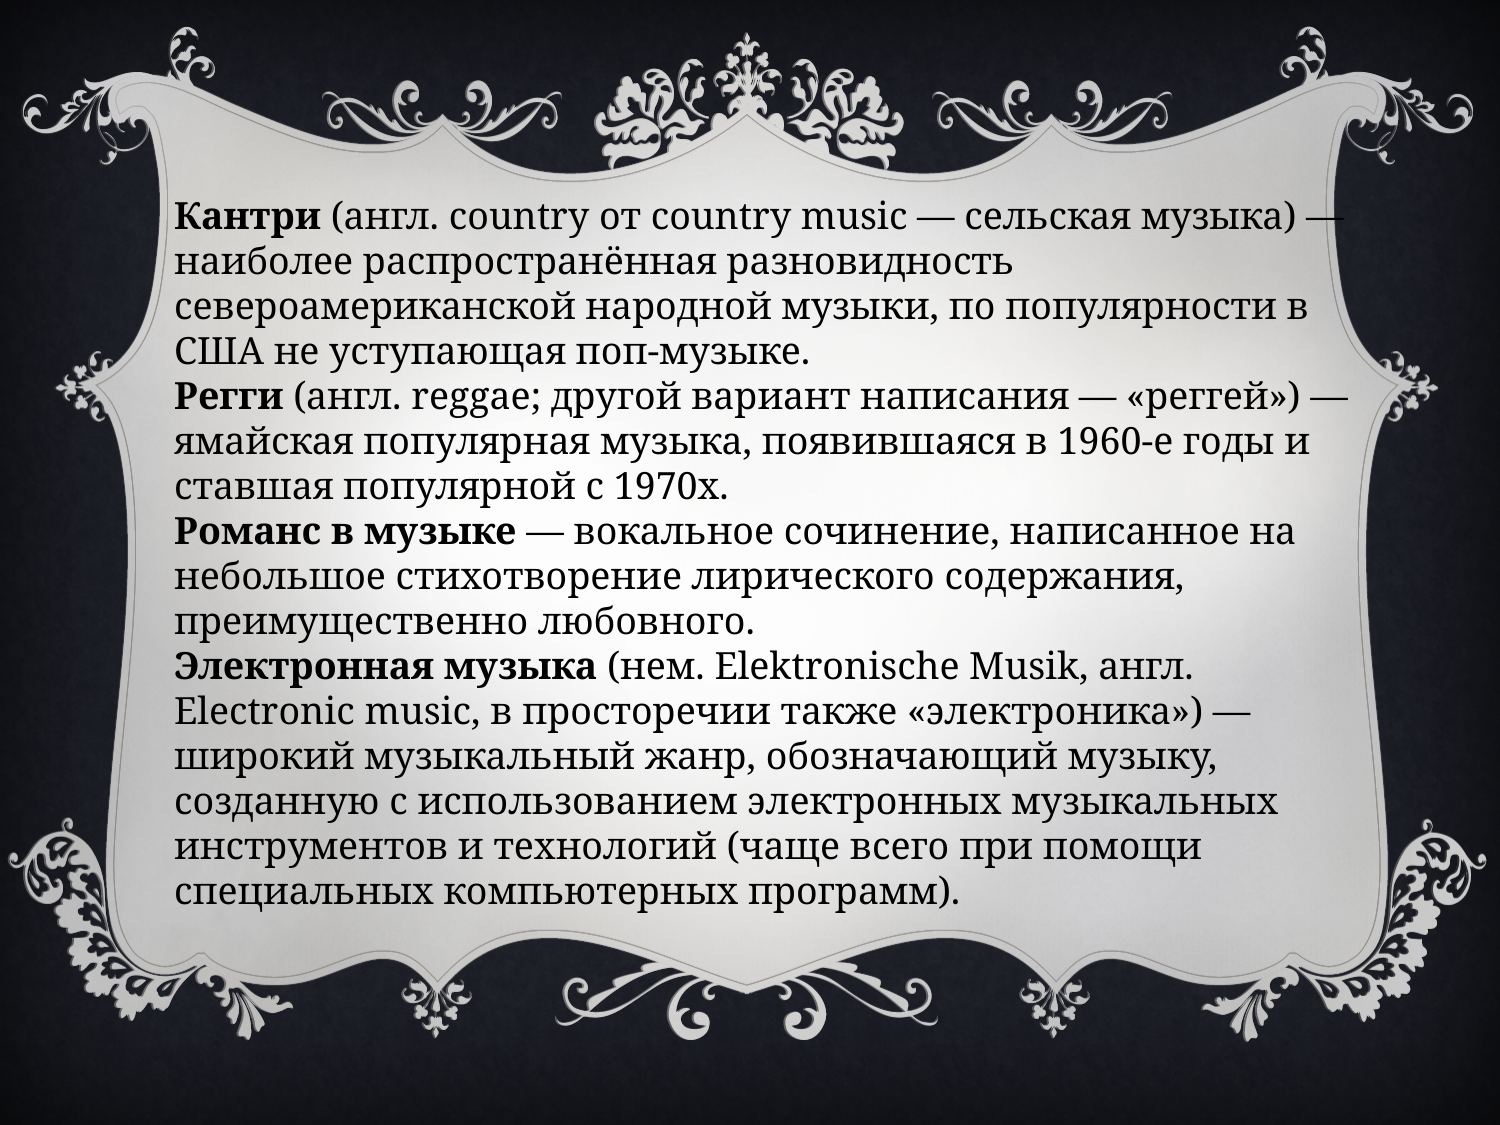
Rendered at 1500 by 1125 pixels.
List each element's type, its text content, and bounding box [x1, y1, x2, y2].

text_box Кантри (англ. сountry от country music — сельская музыка) — наиболее распространённая разновидность североамериканской народной музыки, по популярности в США не уступающая поп-музыке. Регги (англ. reggae; другой вариант написания — «реггей») — ямайская популярная музыка, появившаяся в 1960-е годы и ставшая популярной с 1970х. Романс в музыке — вокальное сочинение, написанное на небольшое стихотворение лирического содержания, преимущественно любовного. Электронная музыка (нем. Elektronische Musik, англ. Electronic music, в просторечии также «электроника») — широкий музыкальный жанр, обозначающий музыку, созданную с использованием электронных музыкальных инструментов и технологий (чаще всего при помощи специальных компьютерных программ). [159, 184, 1388, 920]
picture [0, 0, 1500, 1125]
